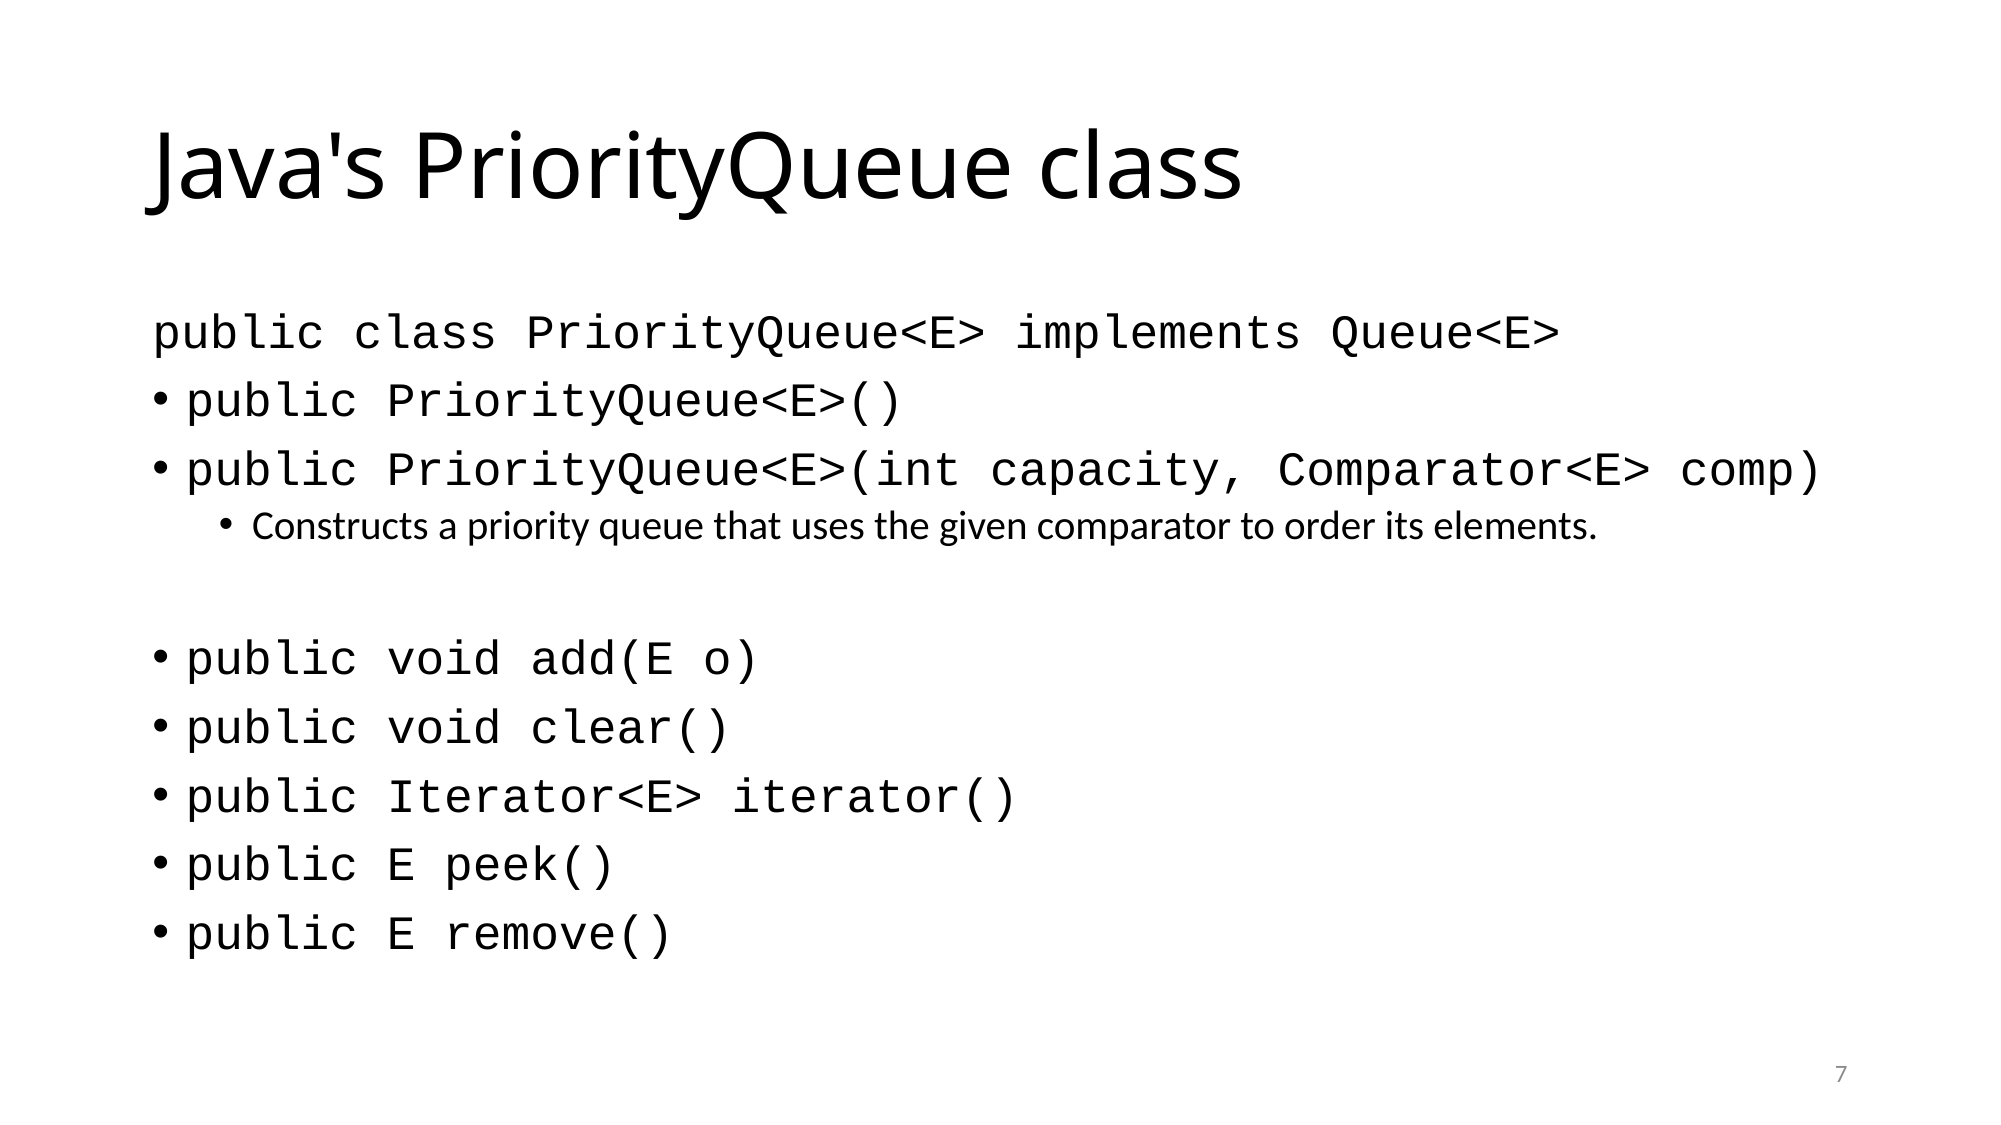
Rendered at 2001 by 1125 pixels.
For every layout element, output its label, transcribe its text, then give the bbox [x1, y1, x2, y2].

title Java's PriorityQueue class [137, 59, 1863, 278]
list public class PriorityQueue<E> implements Queue<E> public PriorityQueue<E>() public PriorityQueue<E>(int capacity, Comparator<E> comp) Constructs a priority queue that uses the given comparator to order its elements. public void add(E o) public void clear() public Iterator<E> iterator() public E peek() public E remove() [137, 299, 1863, 1014]
slide_number 7 [1412, 1042, 1863, 1103]
